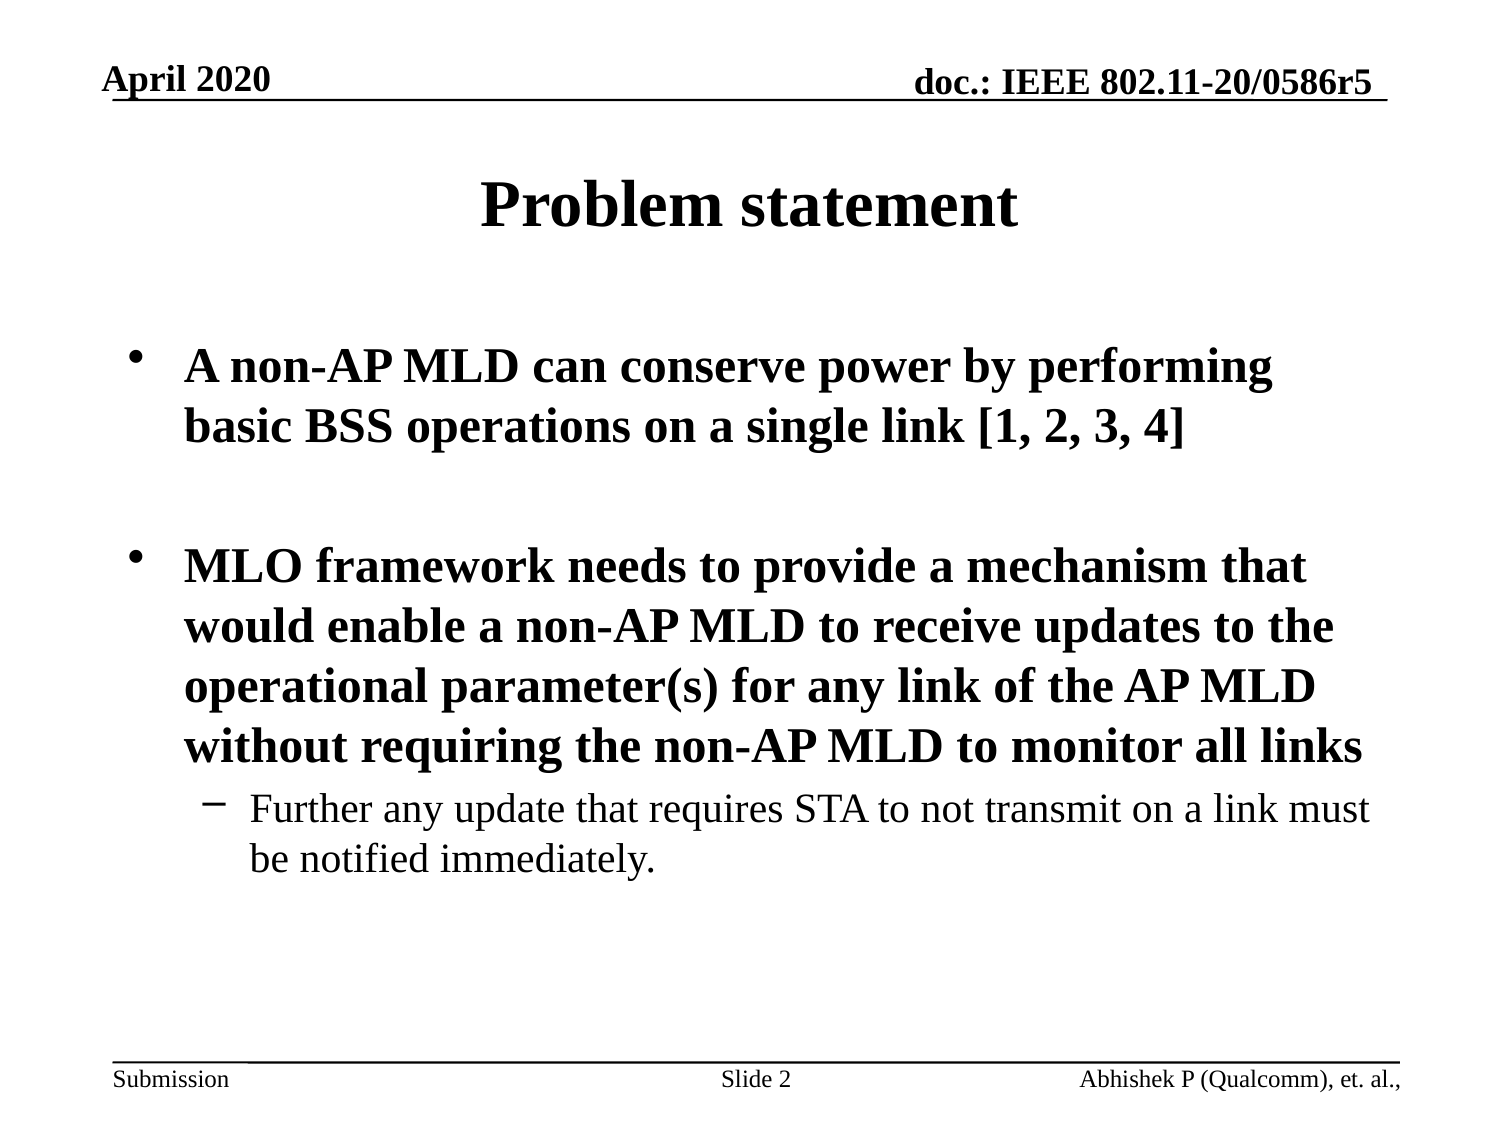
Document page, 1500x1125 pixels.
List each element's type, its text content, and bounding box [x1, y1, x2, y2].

slide_number Slide 2 [712, 1061, 801, 1093]
list A non-AP MLD can conserve power by performing basic BSS operations on a single link [1, 2, 3, 4] MLO framework needs to provide a mechanism that would enable a non-AP MLD to receive updates to the operational parameter(s) for any link of the AP MLD without requiring the non-AP MLD to monitor all links Further any update that requires STA to not transmit on a link must be notified immediately. [112, 324, 1402, 1044]
footer Abhishek P (Qualcomm), et. al., [949, 1061, 1402, 1093]
title Problem statement [112, 112, 1388, 288]
